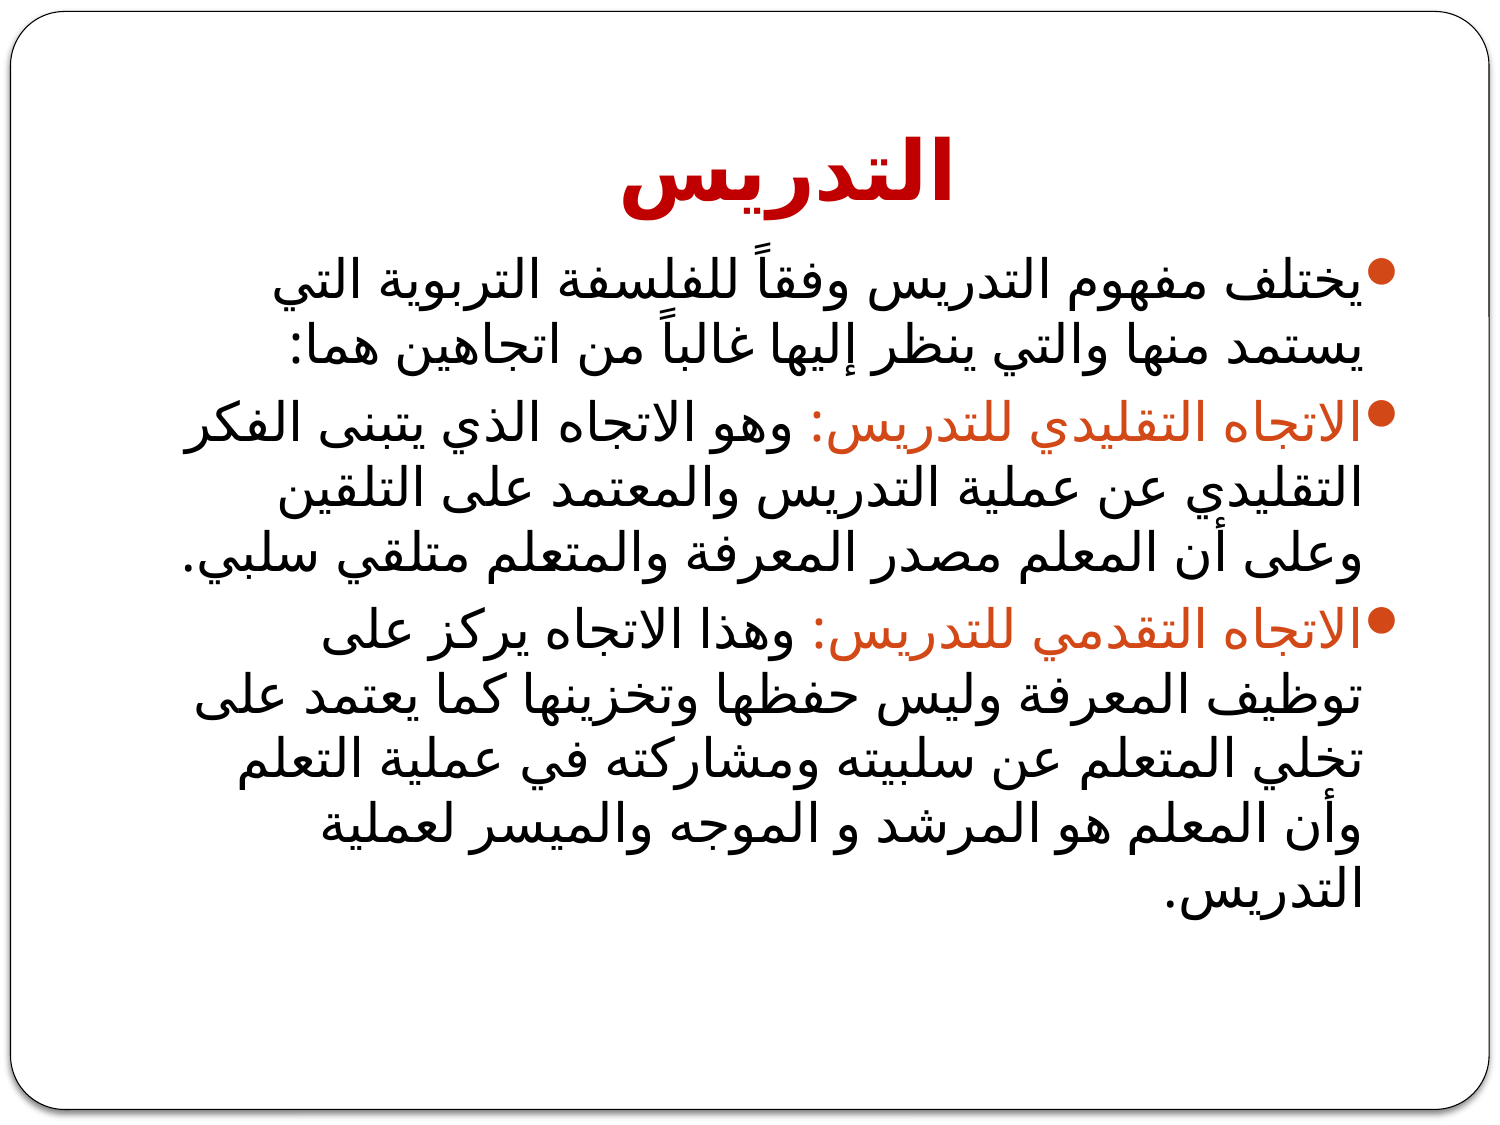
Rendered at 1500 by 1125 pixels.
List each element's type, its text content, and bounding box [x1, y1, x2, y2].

list يختلف مفهوم التدريس وفقاً للفلسفة التربوية التي يستمد منها والتي ينظر إليها غالباً من اتجاهين هما: الاتجاه التقليدي للتدريس: وهو الاتجاه الذي يتبنى الفكر التقليدي عن عملية التدريس والمعتمد على التلقين وعلى أن المعلم مصدر المعرفة والمتعلم متلقي سلبي. الاتجاه التقدمي للتدريس: وهذا الاتجاه يركز على توظيف المعرفة وليس حفظها وتخزينها كما يعتمد على تخلي المتعلم عن سلبيته ومشاركته في عملية التعلم وأن المعلم هو المرشد و الموجه والميسر لعملية التدريس. [150, 237, 1425, 988]
title التدريس [150, 45, 1425, 233]
